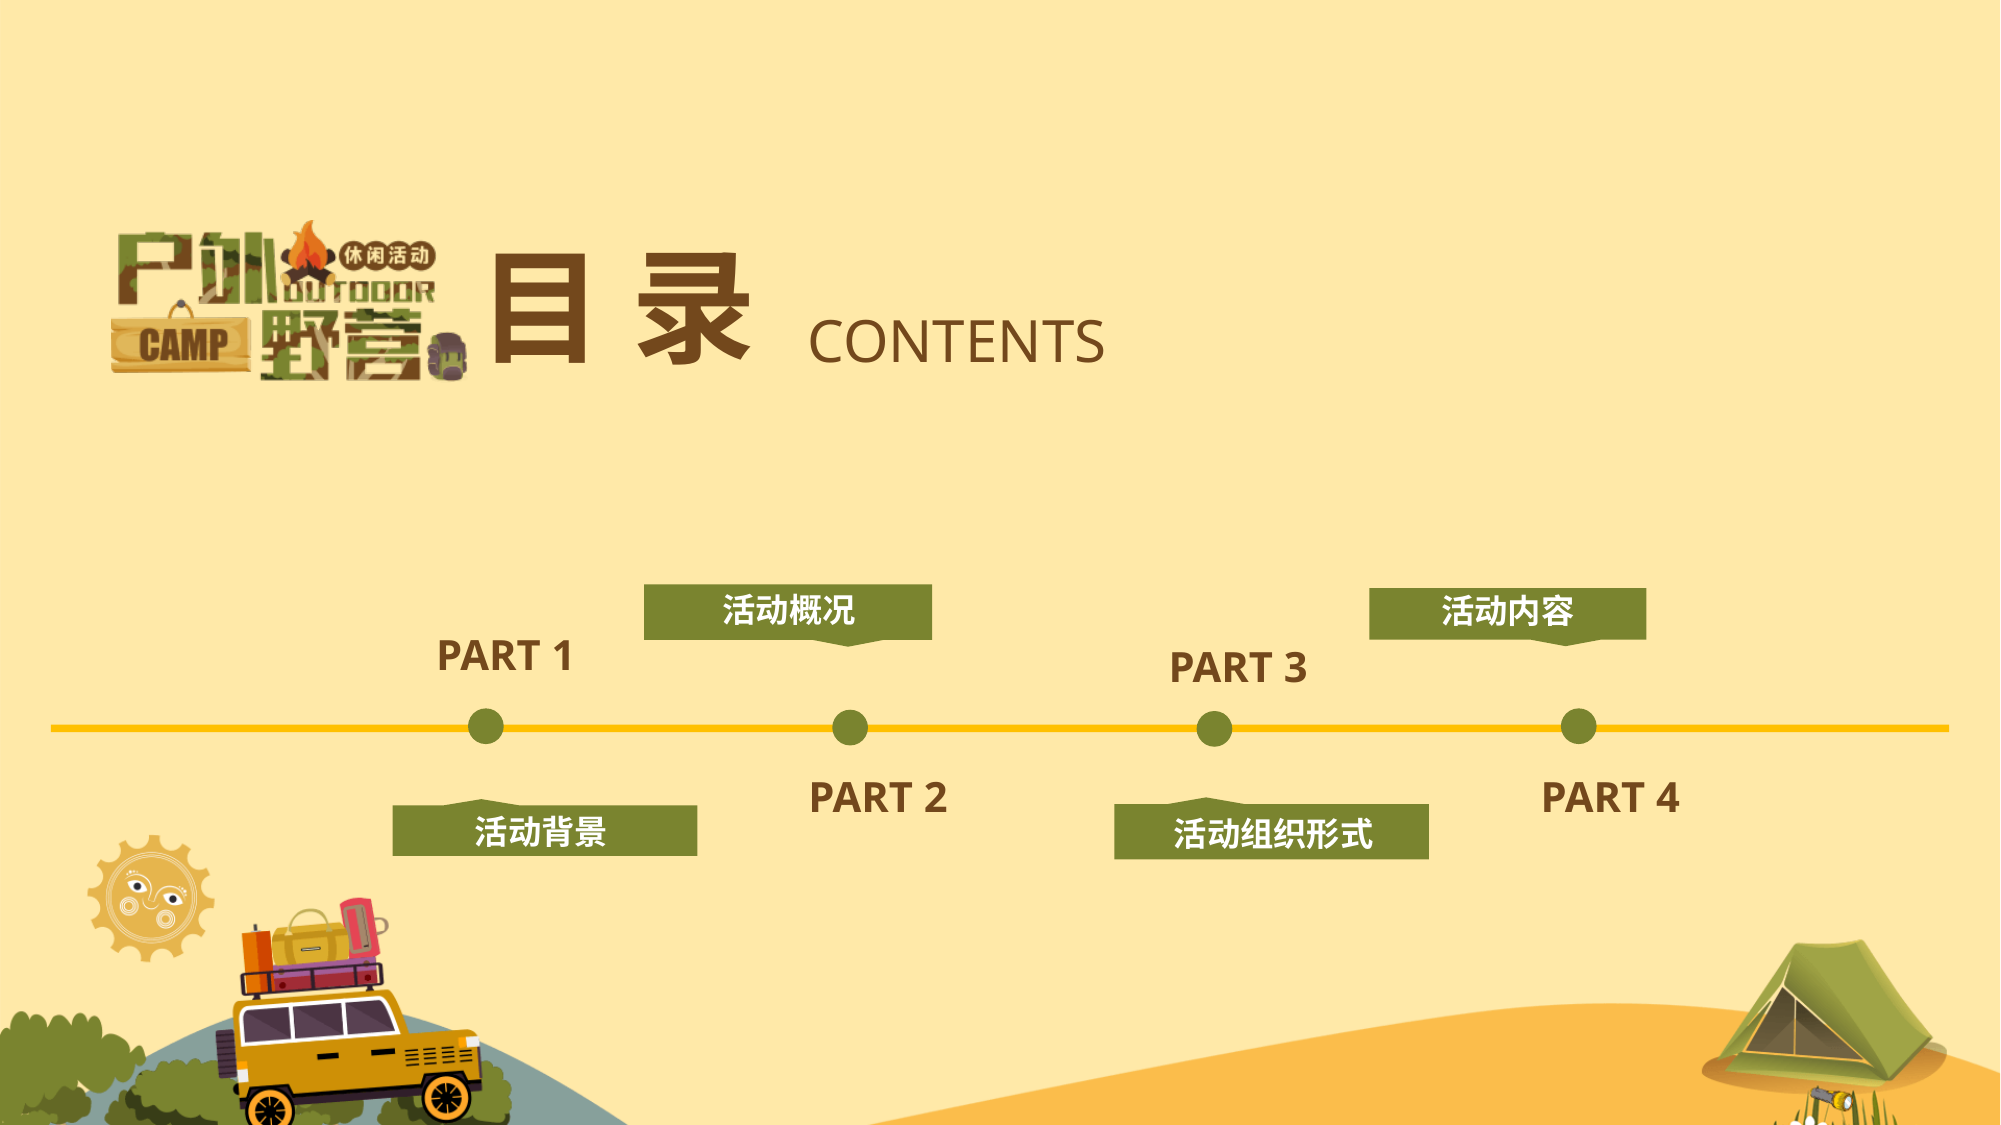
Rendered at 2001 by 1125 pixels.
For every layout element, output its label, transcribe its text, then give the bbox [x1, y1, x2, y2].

picture [0, 0, 2001, 1125]
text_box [392, 804, 698, 859]
text_box [50, 724, 468, 733]
text_box PART 3 [1157, 634, 1320, 697]
text_box [1195, 709, 1234, 748]
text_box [457, 220, 1124, 388]
text_box PART 2 [797, 764, 960, 827]
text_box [1341, 582, 1675, 640]
text_box [466, 707, 505, 746]
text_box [644, 582, 935, 640]
text_box [869, 724, 1196, 733]
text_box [1114, 804, 1429, 860]
text_box [1233, 724, 1560, 733]
text_box PART 1 [424, 623, 588, 685]
text_box [504, 724, 831, 733]
text_box PART 4 [1529, 764, 1692, 827]
text_box [1559, 707, 1598, 746]
text_box [831, 708, 870, 747]
text_box [1597, 724, 1950, 733]
